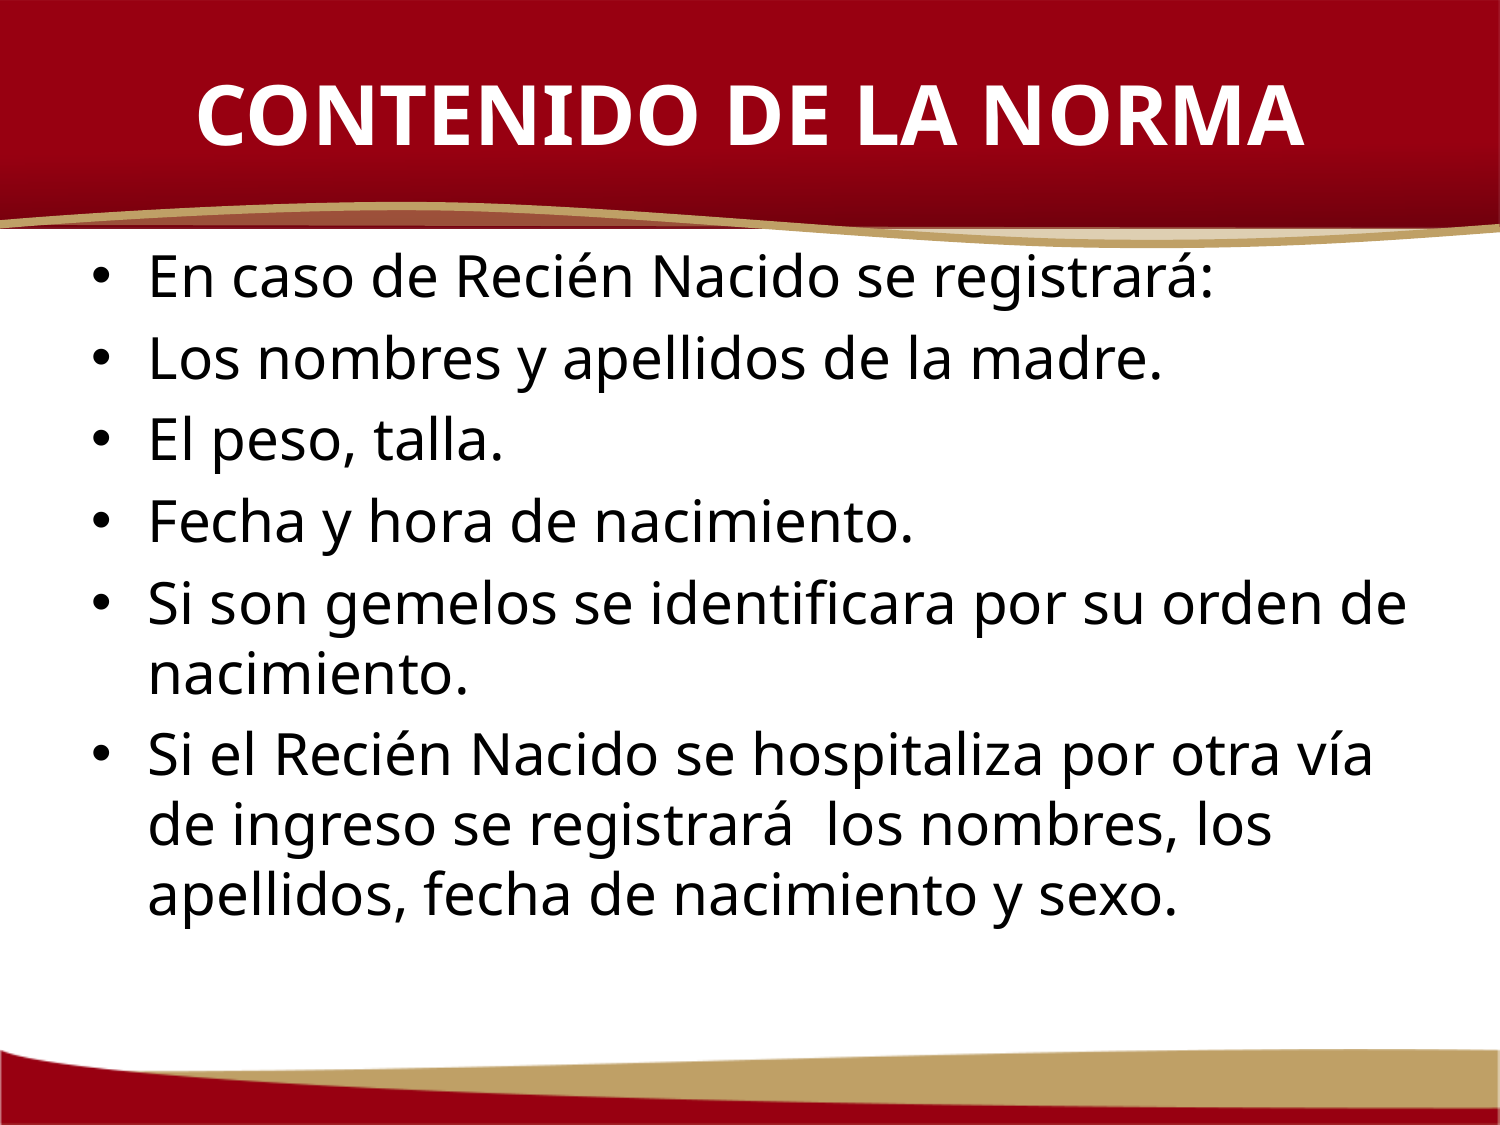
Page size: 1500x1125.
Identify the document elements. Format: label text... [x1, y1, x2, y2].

picture [0, 0, 1500, 227]
list En caso de Recién Nacido se registrará: Los nombres y apellidos de la madre. El peso, talla. Fecha y hora de nacimiento. Si son gemelos se identificara por su orden de nacimiento. Si el Recién Nacido se hospitaliza por otra vía de ingreso se registrará los nombres, los apellidos, fecha de nacimiento y sexo. [76, 231, 1427, 857]
title CONTENIDO DE LA NORMA [75, 37, 1425, 188]
picture [7, 225, 751, 229]
picture [0, 1049, 1500, 1125]
